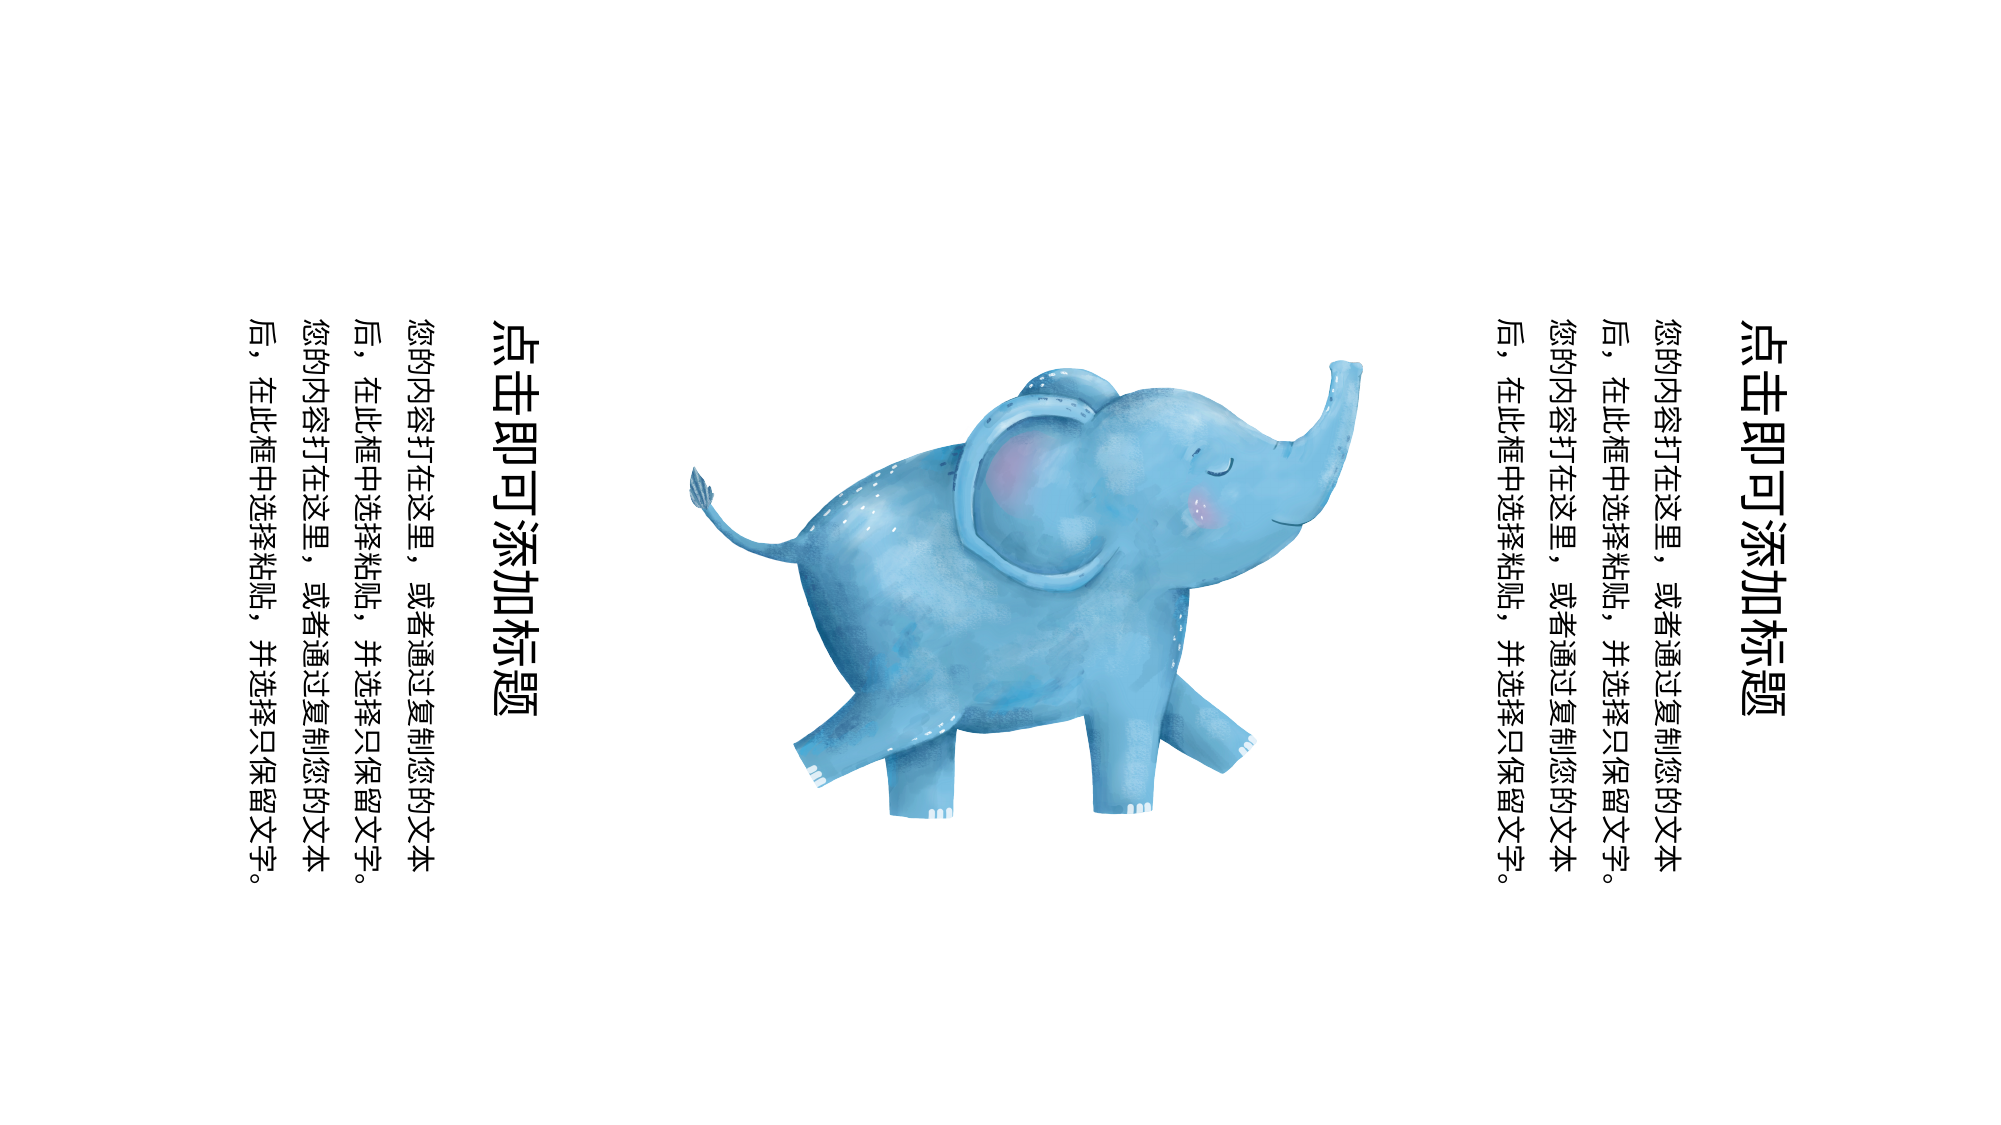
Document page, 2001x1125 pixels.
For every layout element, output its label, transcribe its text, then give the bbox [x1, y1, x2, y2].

text_box 您的内容打在这里，或者通过复制您的文本后，在此框中选择粘贴，并选择只保留文字。您的内容打在这里，或者通过复制您的文本后，在此框中选择粘贴，并选择只保留文字。 [168, 303, 464, 911]
picture [689, 360, 1363, 819]
text_box 点击即可添加标题 [464, 303, 555, 864]
text_box 点击即可添加标题 [1712, 303, 1803, 864]
text_box 您的内容打在这里，或者通过复制您的文本后，在此框中选择粘贴，并选择只保留文字。您的内容打在这里，或者通过复制您的文本后，在此框中选择粘贴，并选择只保留文字。 [1416, 303, 1712, 911]
